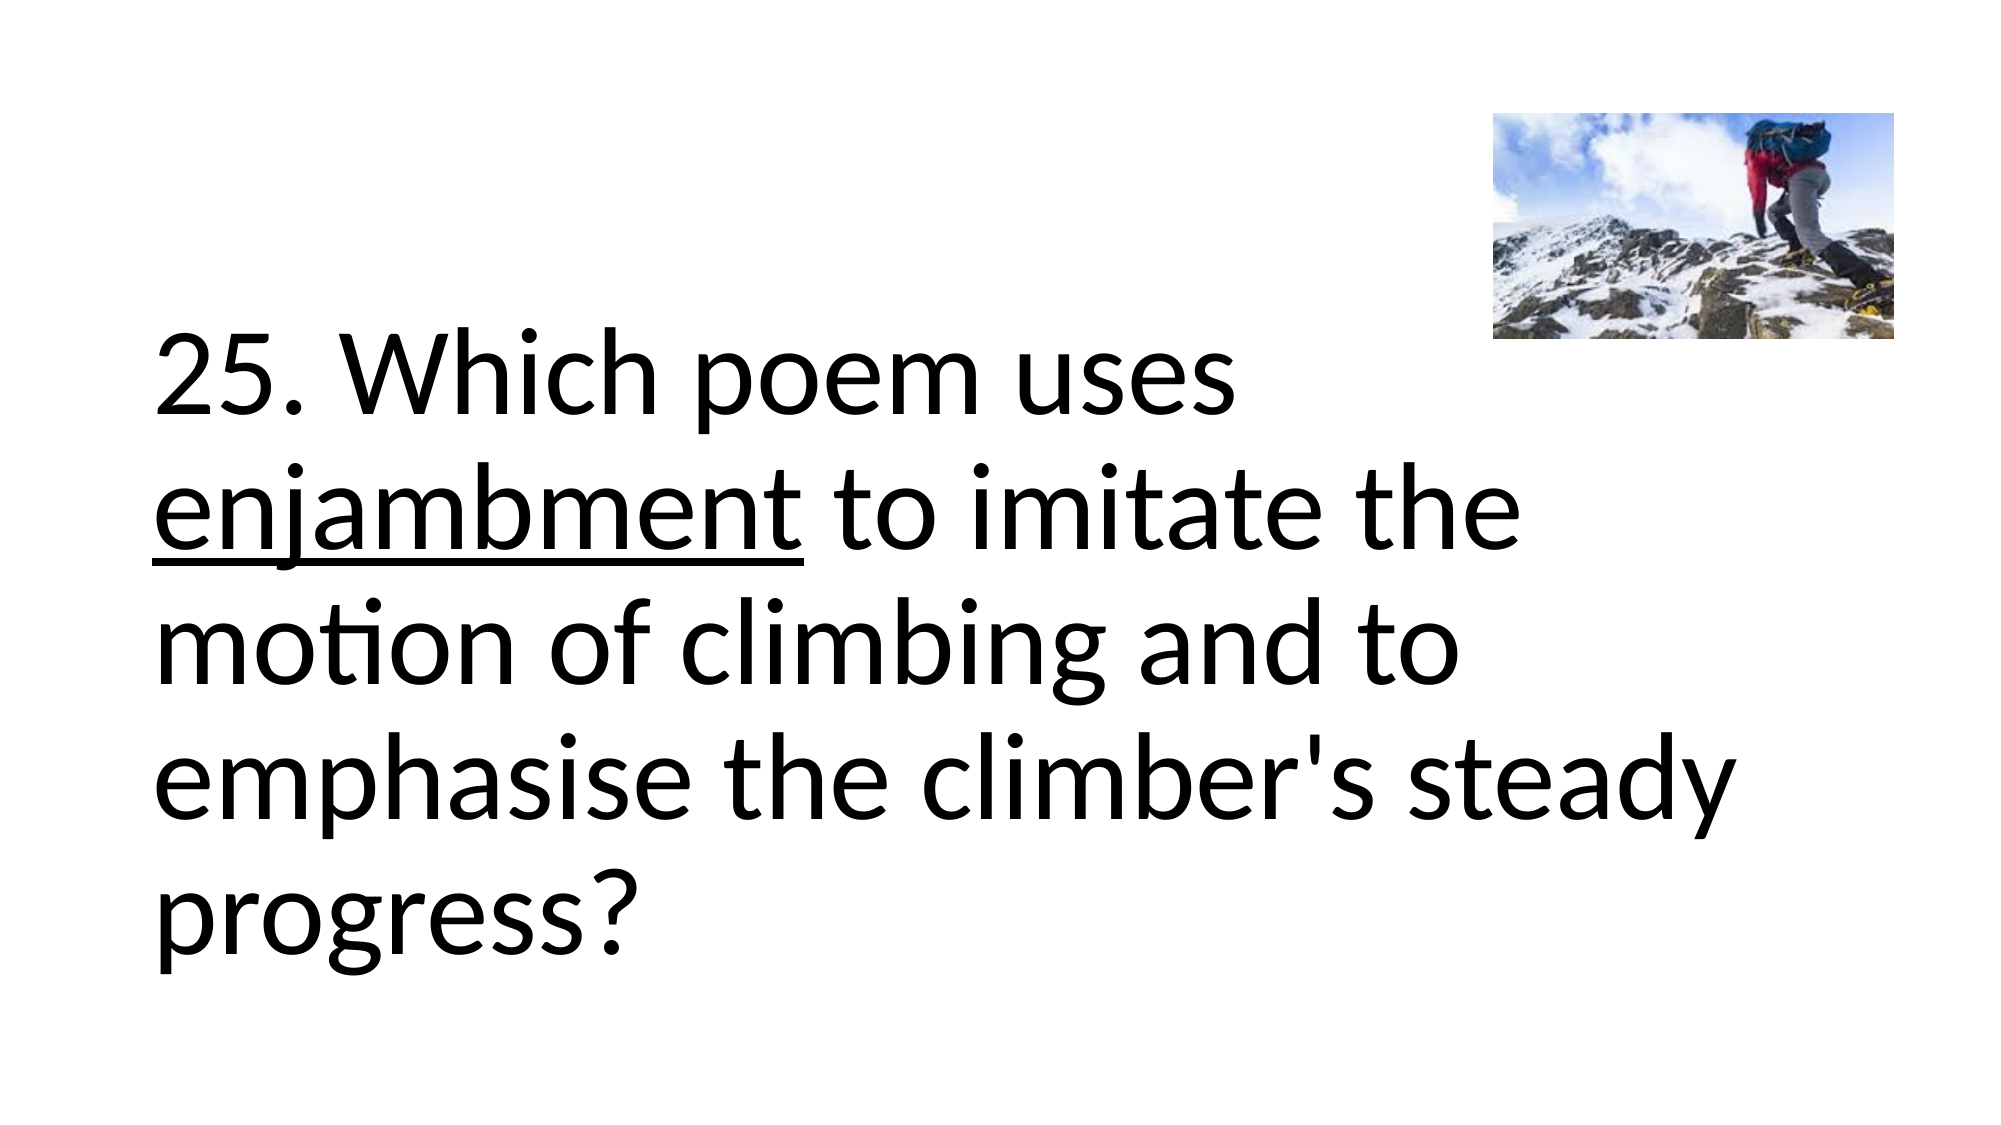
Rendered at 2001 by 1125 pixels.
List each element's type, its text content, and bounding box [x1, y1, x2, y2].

list 25. Which poem uses enjambment to imitate the motion of climbing and to emphasise the climber's steady progress? [137, 299, 1863, 1014]
picture [1493, 113, 1894, 339]
